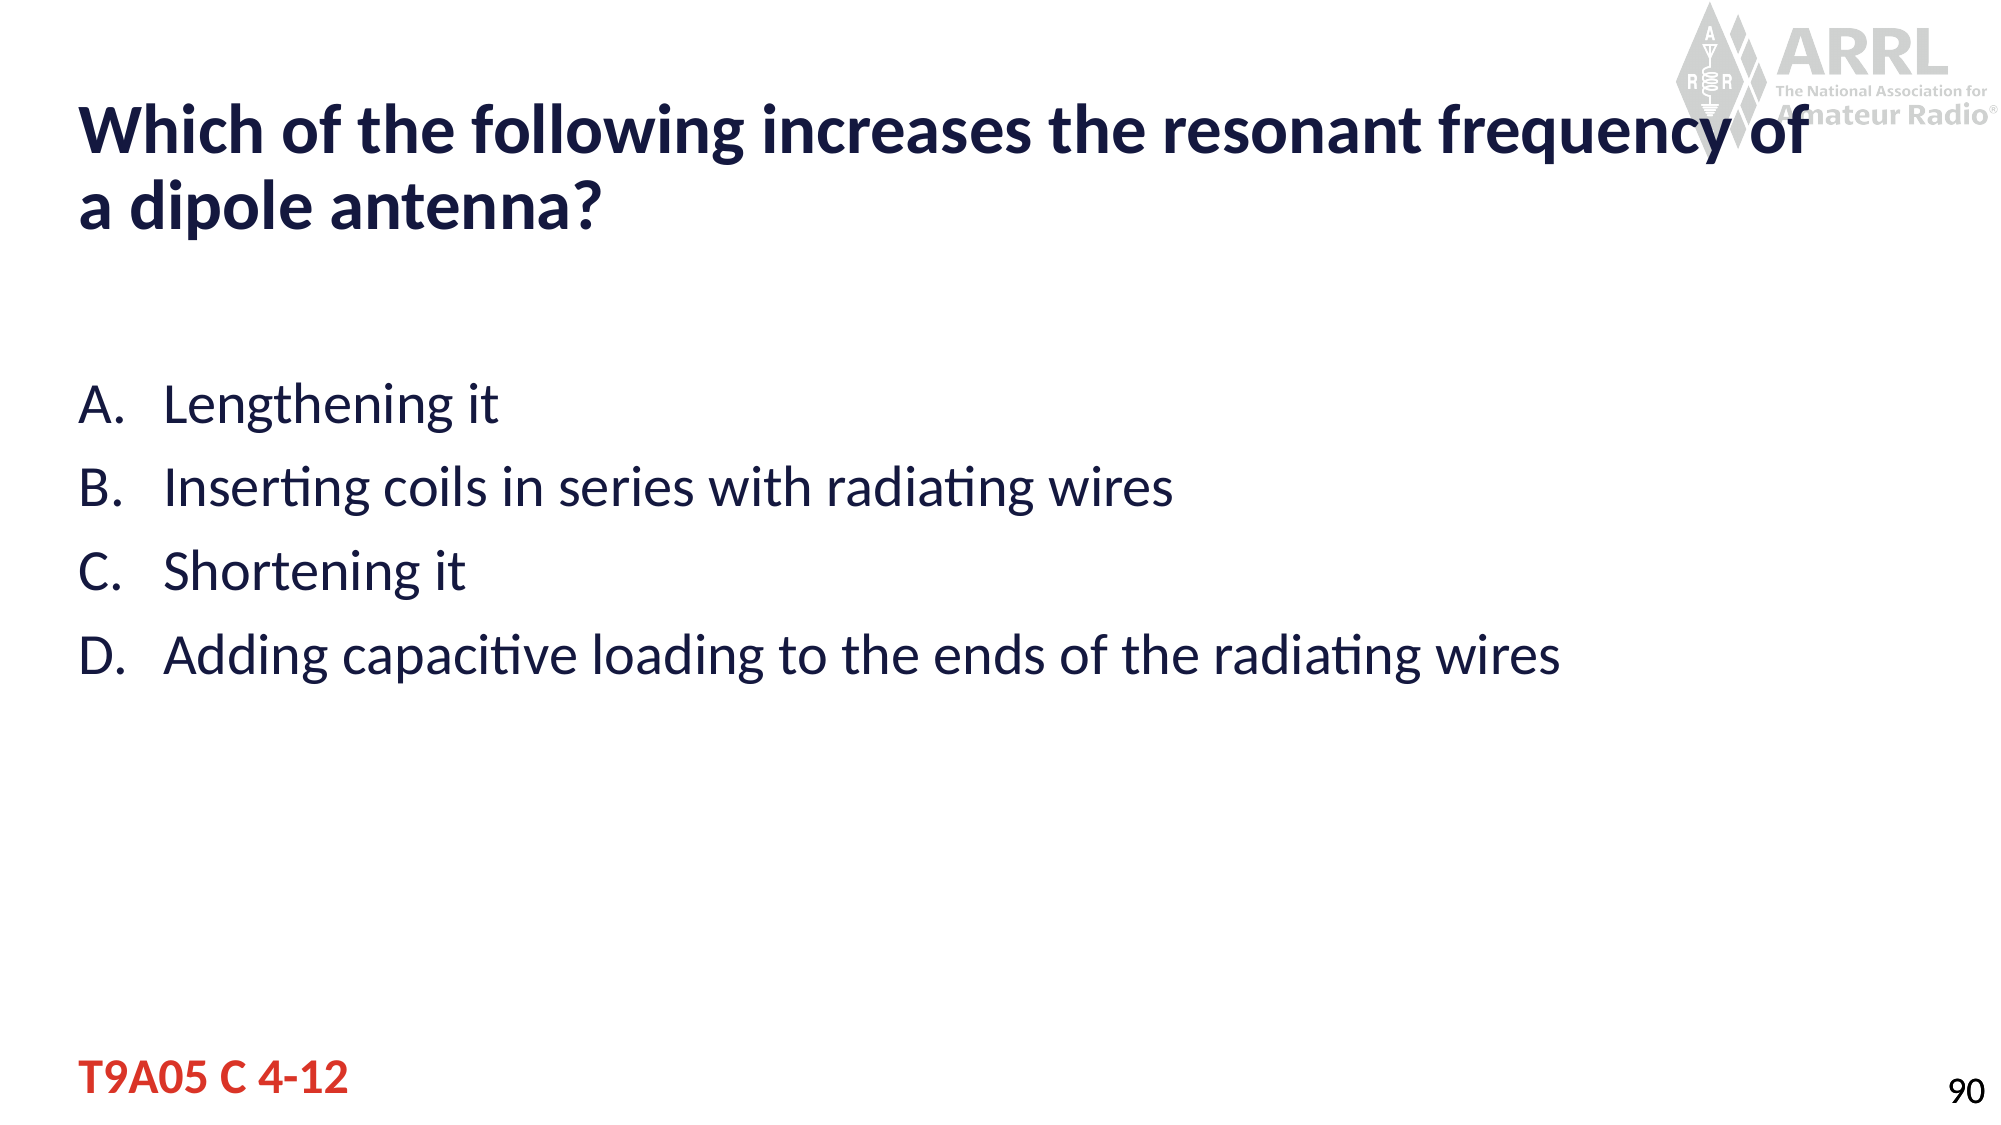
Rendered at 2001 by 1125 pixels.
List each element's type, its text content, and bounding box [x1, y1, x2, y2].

title Which of the following increases the resonant frequency of a dipole antenna? [63, 59, 1863, 278]
text_box T9A05 C 4-12 [63, 1036, 921, 1112]
picture [1674, 0, 2000, 164]
list Lengthening it Inserting coils in series with radiating wires Shortening it Adding capacitive loading to the ends of the radiating wires [63, 365, 1863, 989]
